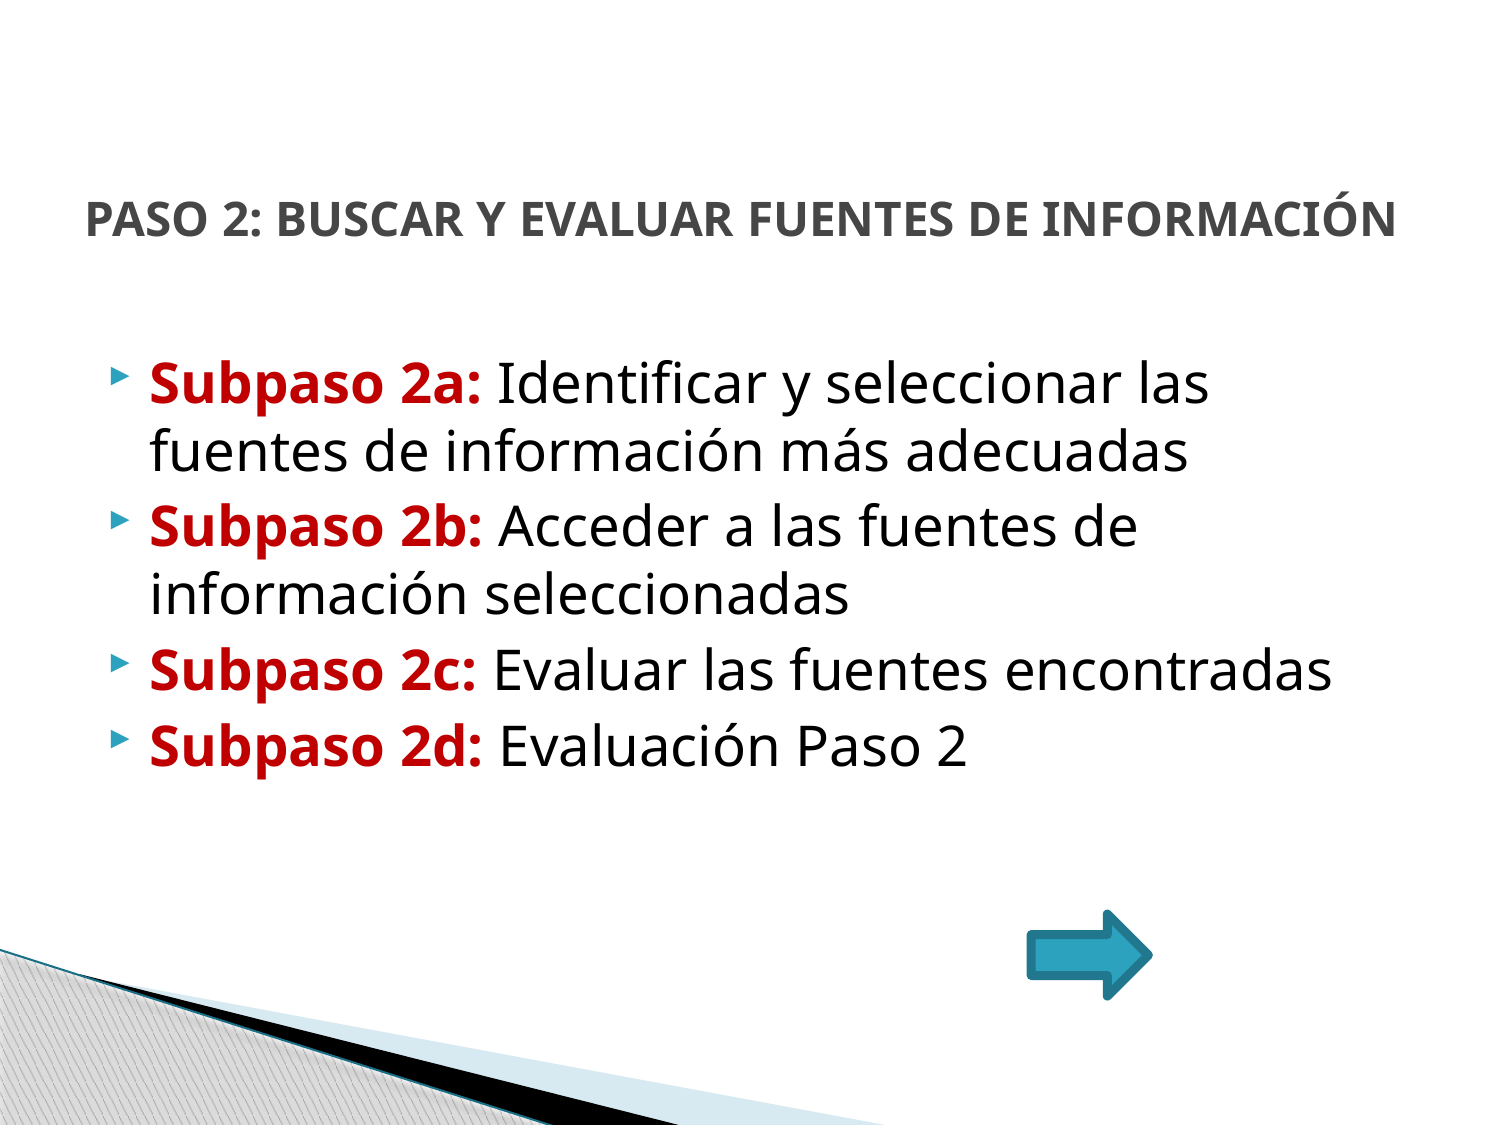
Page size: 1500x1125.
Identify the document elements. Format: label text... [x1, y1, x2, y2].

text_box [1026, 909, 1153, 1001]
list Subpaso 2a: Identificar y seleccionar las fuentes de información más adecuadas Subpaso 2b: Acceder a las fuentes de información seleccionadas Subpaso 2c: Evaluar las fuentes encontradas Subpaso 2d: Evaluación Paso 2 [75, 339, 1425, 986]
title PASO 2: BUSCAR Y EVALUAR FUENTES DE INFORMACIÓN [70, 152, 1421, 340]
